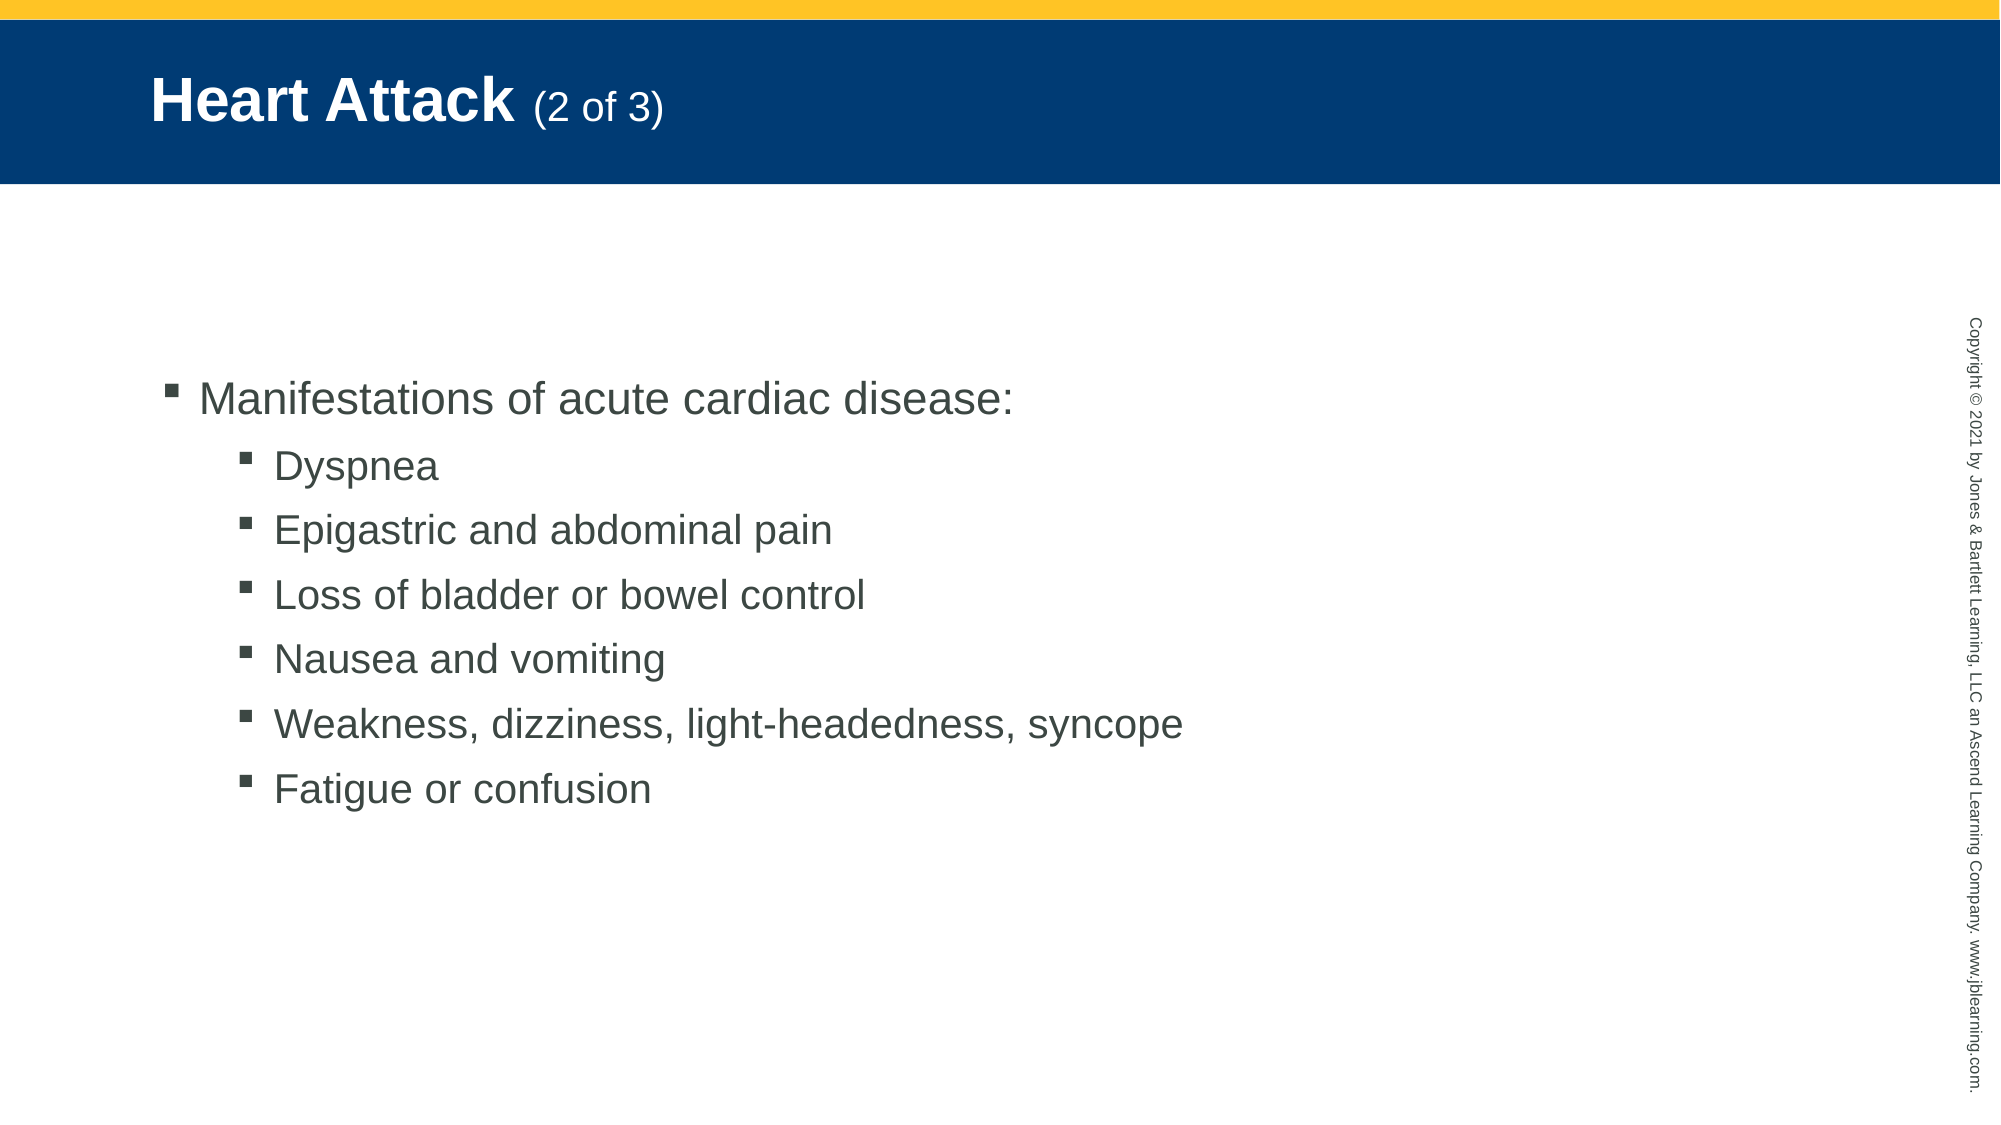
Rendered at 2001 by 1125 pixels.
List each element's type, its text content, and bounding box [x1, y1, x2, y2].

list Manifestations of acute cardiac disease: Dyspnea Epigastric and abdominal pain Loss of bladder or bowel control Nausea and vomiting Weakness, dizziness, light-headedness, syncope Fatigue or confusion [146, 361, 1859, 1016]
title Heart Attack (2 of 3) [0, 19, 2000, 185]
